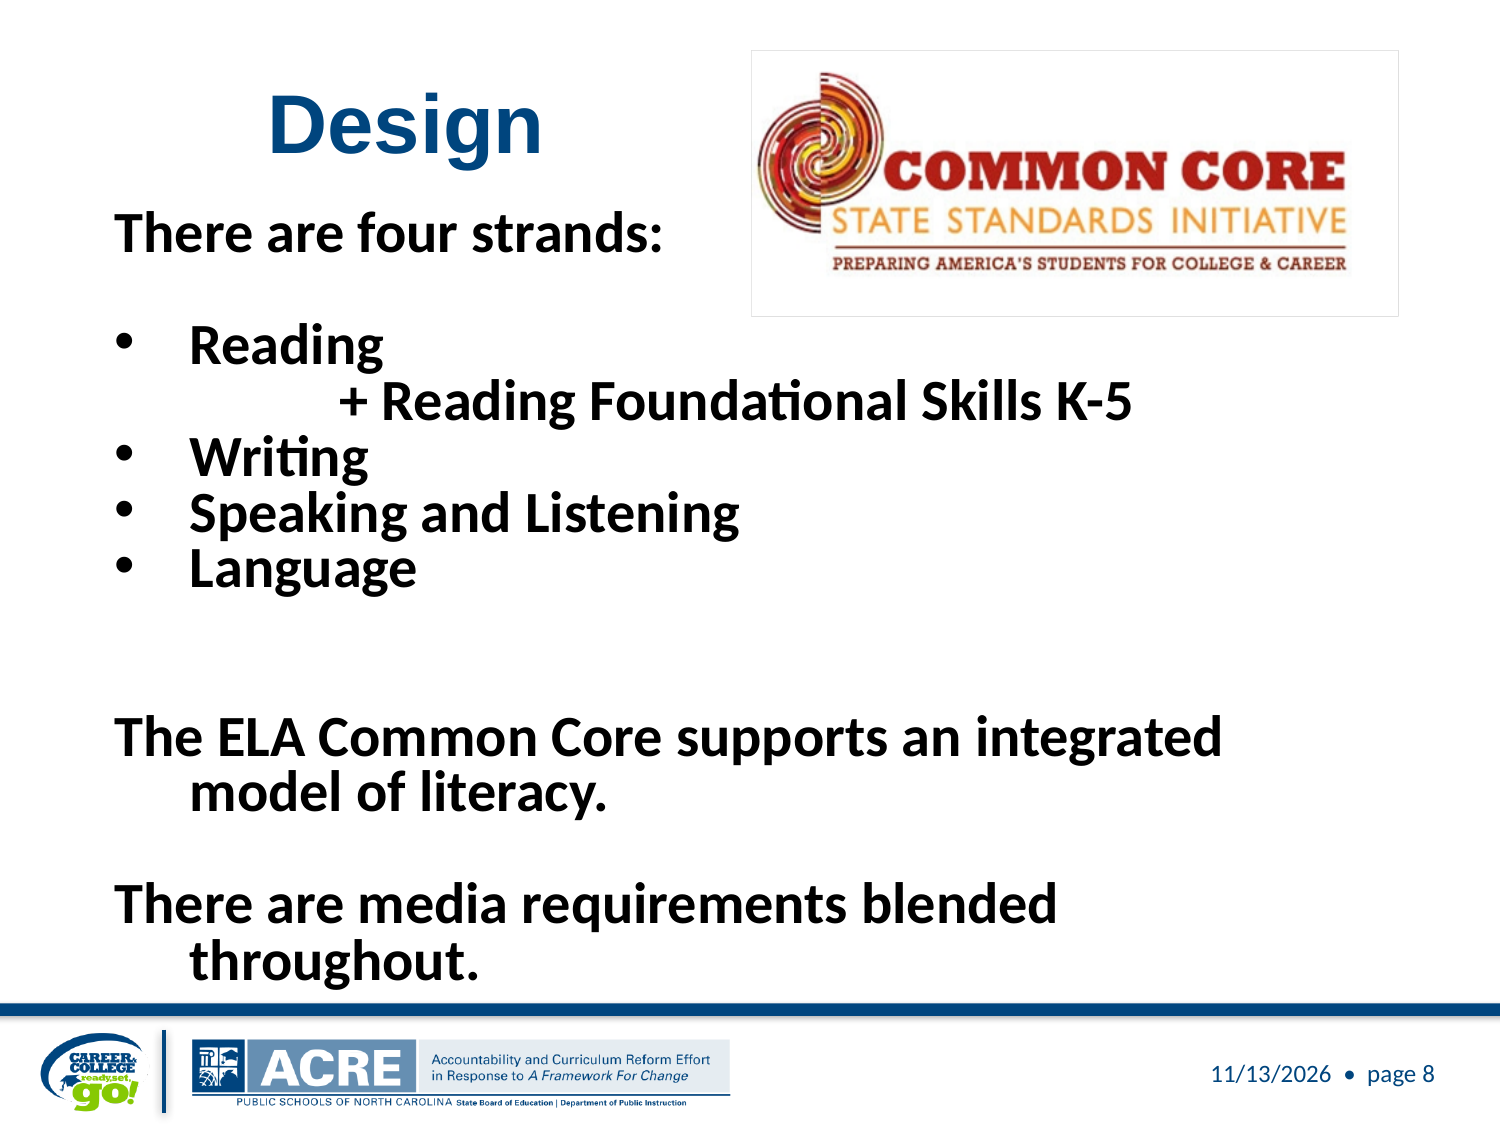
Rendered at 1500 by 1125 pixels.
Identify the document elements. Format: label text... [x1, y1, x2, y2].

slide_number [1137, 1042, 1450, 1103]
picture [37, 1029, 152, 1115]
picture [174, 1017, 744, 1125]
text_box There are four strands: Reading + Reading Foundational Skills K-5 Writing Speaking and Listening Language The ELA Common Core supports an integrated model of literacy. There are media requirements blended throughout. [99, 199, 1338, 999]
picture [749, 49, 1401, 318]
title Design [74, 62, 738, 201]
